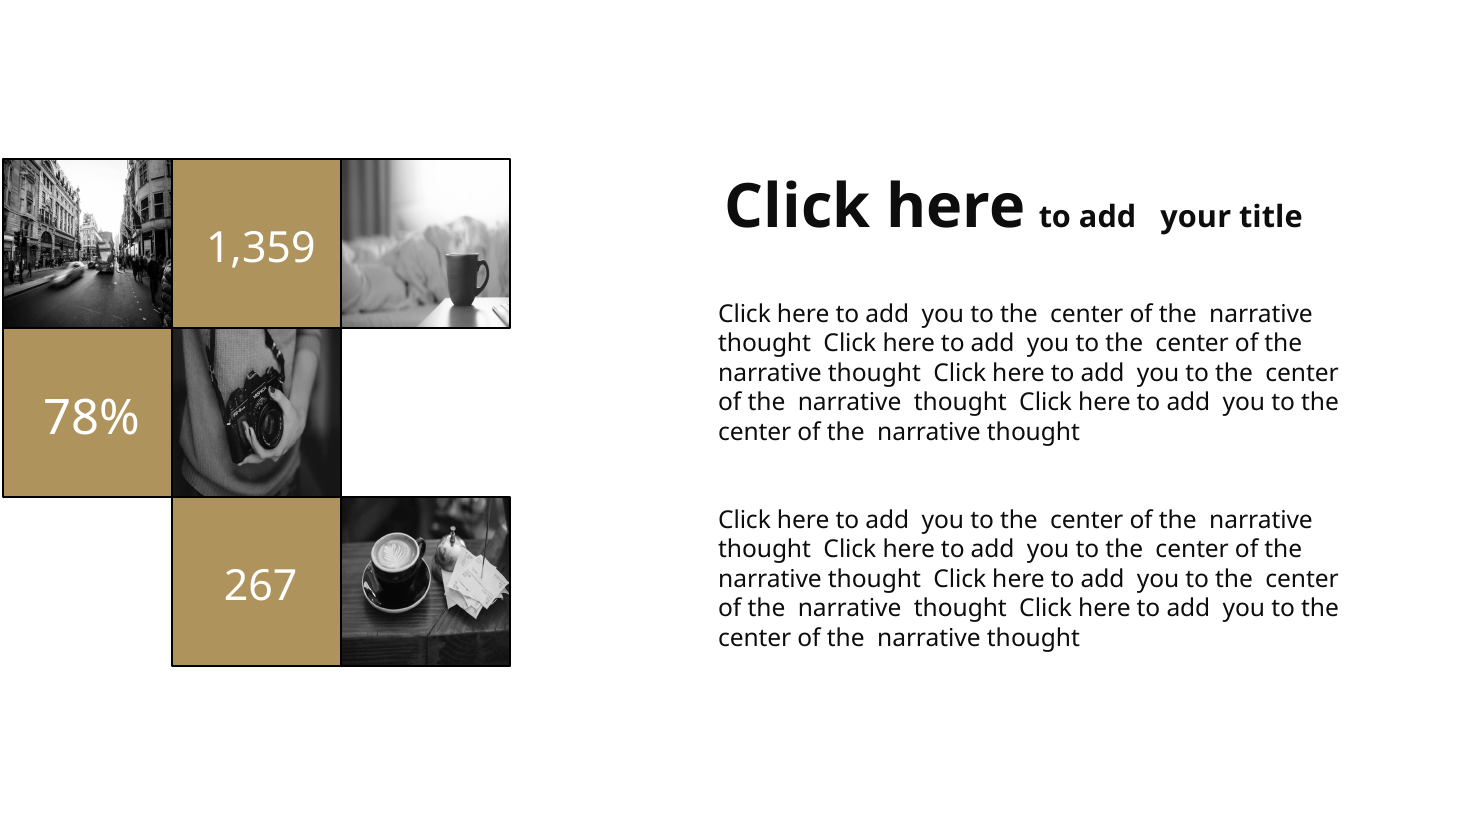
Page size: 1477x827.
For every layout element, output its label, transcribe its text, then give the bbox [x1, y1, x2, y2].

text_box [172, 328, 342, 497]
text_box Click here to add you to the center of the narrative thought Click here to add you to the center of the narrative thought Click here to add you to the center of the narrative thought Click here to add you to the center of the narrative thought Click here to add you to the center of the narrative thought Click here to add you to the center of the narrative thought Click here to add you to the center of the narrative thought Click here to add you to the center of the narrative thought [703, 268, 1361, 688]
text_box [341, 159, 511, 329]
text_box [172, 159, 341, 328]
text_box 1,359 [191, 212, 331, 279]
text_box Click here to add your title [710, 159, 1318, 307]
text_box 78% [28, 377, 155, 452]
text_box [3, 328, 172, 498]
text_box [3, 159, 172, 328]
text_box 267 [209, 550, 313, 617]
text_box [172, 497, 341, 667]
text_box [341, 497, 511, 667]
